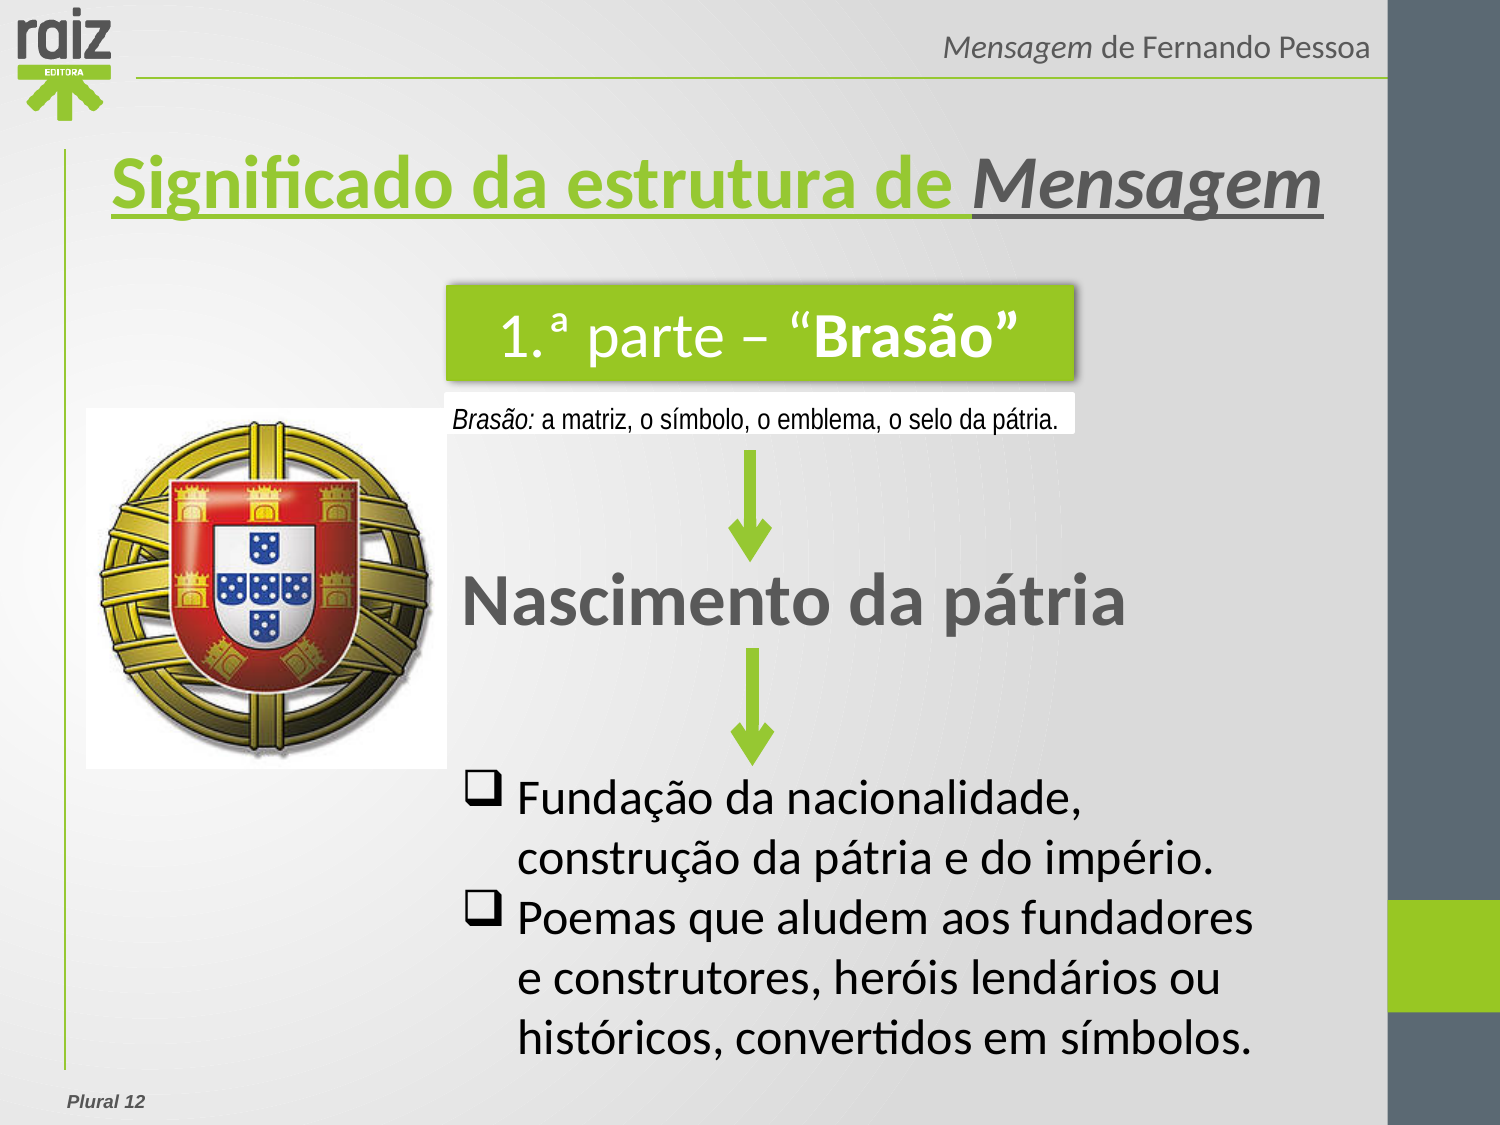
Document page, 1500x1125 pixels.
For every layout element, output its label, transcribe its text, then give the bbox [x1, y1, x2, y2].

text_box Brasão: a matriz, o símbolo, o emblema, o selo da pátria. [444, 392, 1075, 434]
picture [17, 7, 111, 121]
text_box Nascimento da pátria [459, 543, 1144, 649]
text_box Significado da estrutura de Mensagem [96, 125, 1393, 232]
text_box 1.ª parte – “Brasão” [446, 285, 1074, 381]
picture [85, 408, 447, 770]
text_box Fundação da nacionalidade, construção da pátria e do império. Poemas que aludem aos fundadores e construtores, heróis lendários ou históricos, convertidos em símbolos. [446, 756, 1297, 1072]
